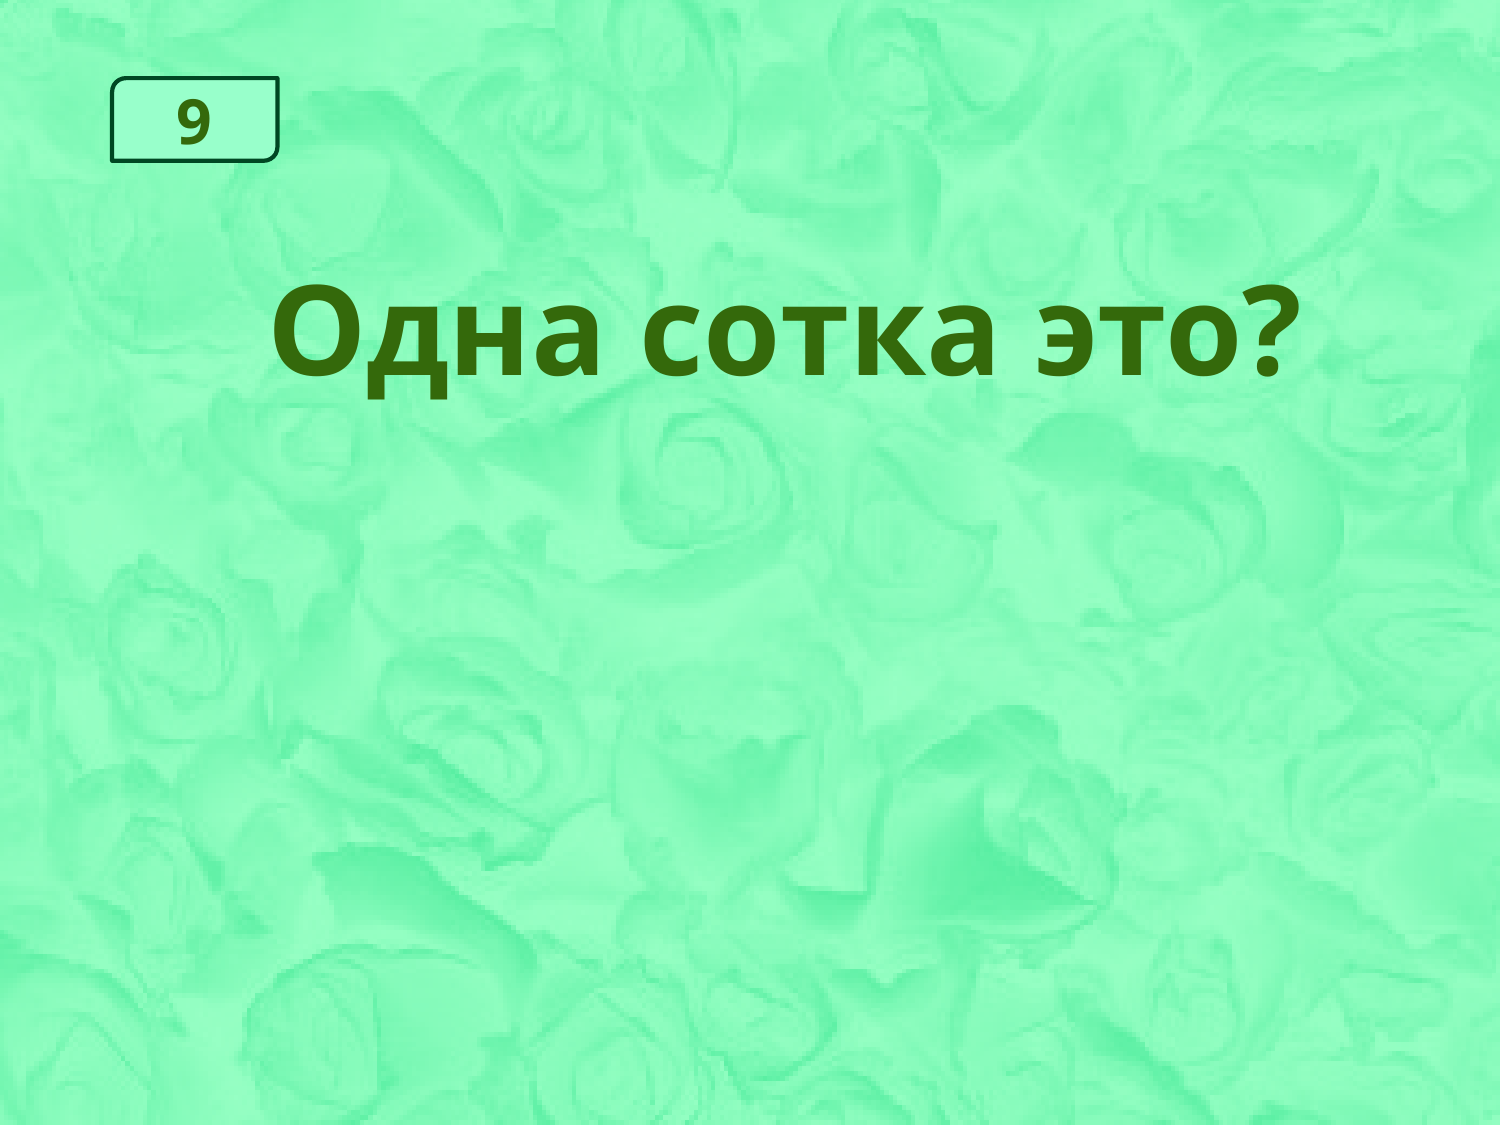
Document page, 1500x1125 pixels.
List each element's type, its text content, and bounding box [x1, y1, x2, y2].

text_box 9 [109, 76, 280, 163]
text_box Одна сотка это? [123, 243, 1447, 409]
